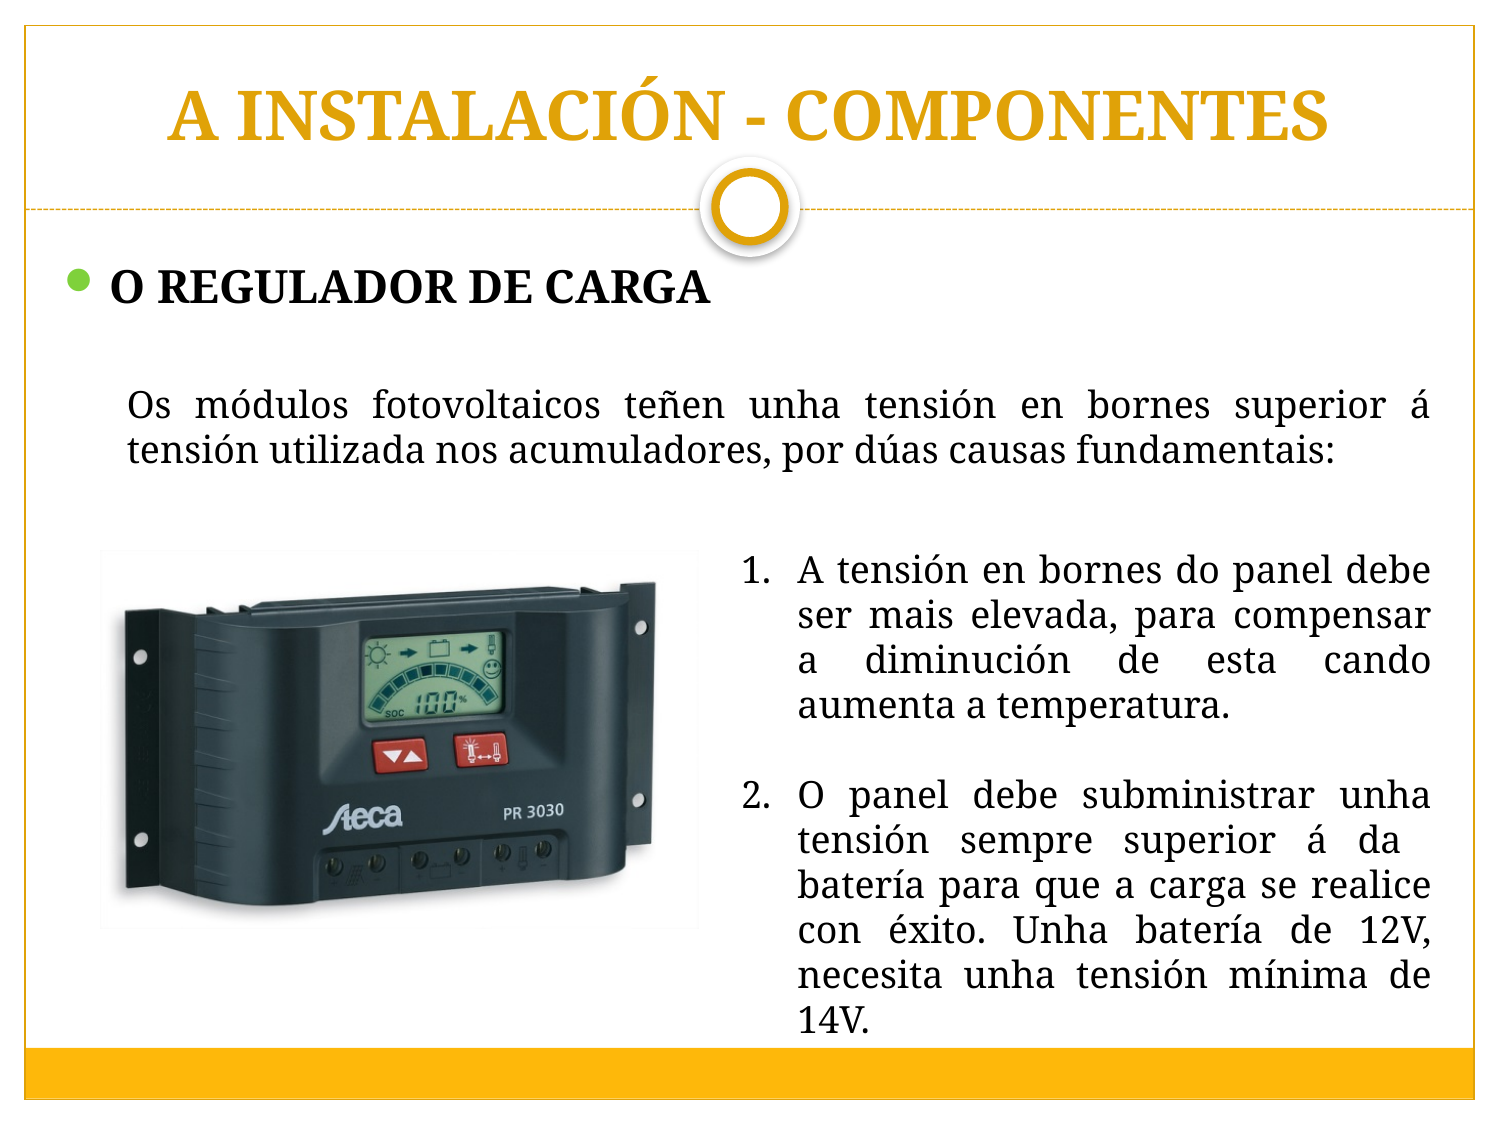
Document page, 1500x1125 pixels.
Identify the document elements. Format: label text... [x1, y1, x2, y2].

title A INSTALACIÓN - COMPONENTES [49, 37, 1450, 162]
text_box A tensión en bornes do panel debe ser mais elevada, para compensar a diminución de esta cando aumenta a temperatura. O panel debe subministrar unha tensión sempre superior á da batería para que a carga se realice con éxito. Unha batería de 12V, necesita unha tensión mínima de 14V. [726, 538, 1447, 1049]
list O REGULADOR DE CARGA [49, 250, 1445, 1001]
picture [100, 550, 700, 929]
text_box Os módulos fotovoltaicos teñen unha tensión en bornes superior á tensión utilizada nos acumuladores, por dúas causas fundamentais: [112, 373, 1447, 479]
